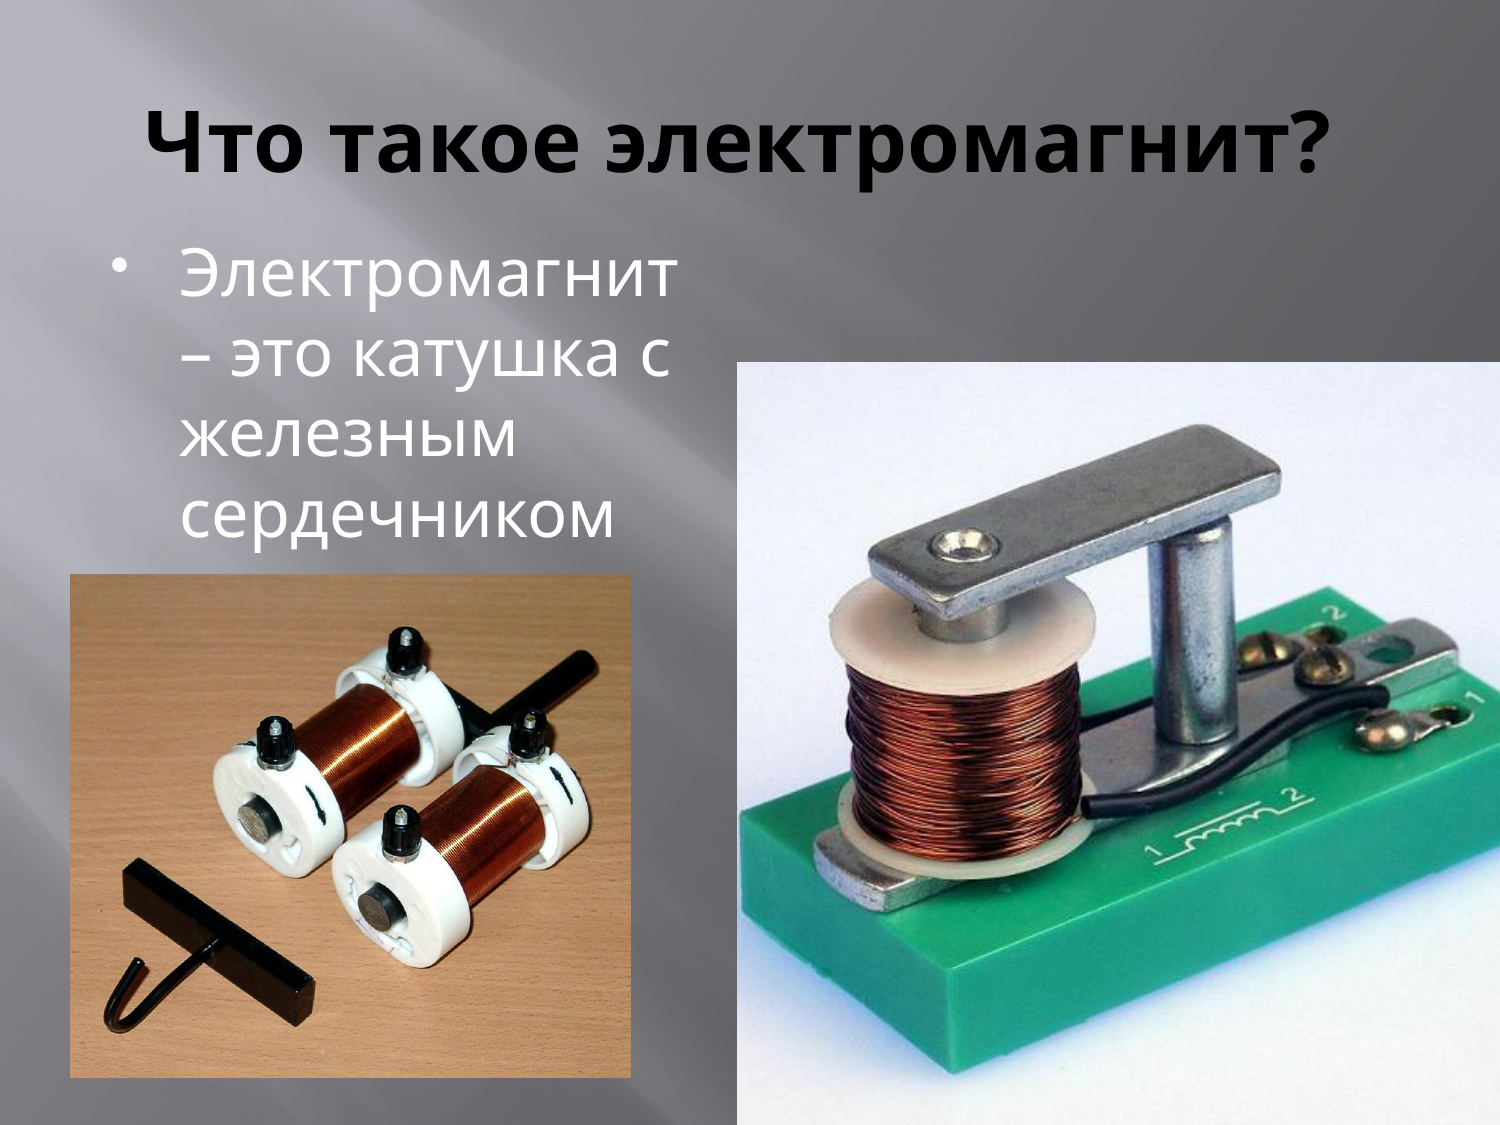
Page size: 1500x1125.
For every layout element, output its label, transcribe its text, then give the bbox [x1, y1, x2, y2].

picture [737, 362, 1500, 1125]
list Электромагнит – это катушка с железным сердечником внутри. [75, 222, 739, 1125]
title Что такое электромагнит? [75, 45, 1425, 233]
picture [70, 573, 631, 1079]
